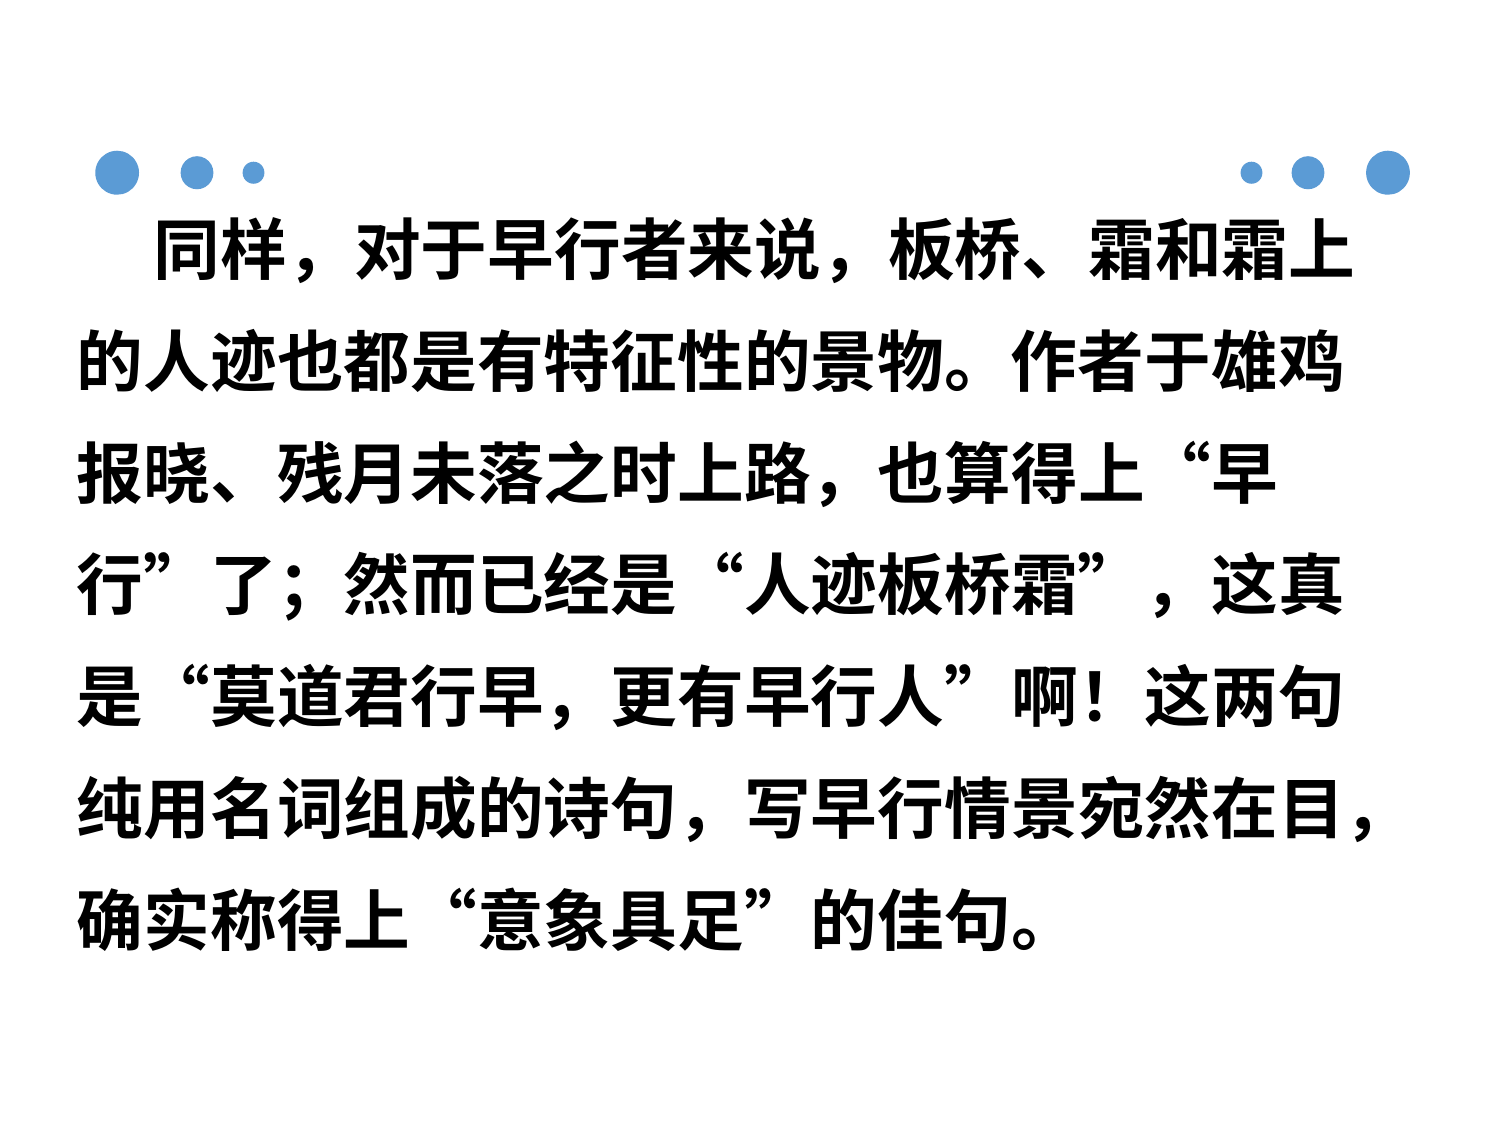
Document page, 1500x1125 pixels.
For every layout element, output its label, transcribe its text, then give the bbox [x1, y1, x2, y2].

text_box 同样，对于早行者来说，板桥、霜和霜上的人迹也都是有特征性的景物。作者于雄鸡报晓、残月未落之时上路，也算得上“早行”了；然而已经是“人迹板桥霜”，这真是“莫道君行早，更有早行人”啊！这两句纯用名词组成的诗句，写早行情景宛然在目，确实称得上“意象具足”的佳句。 [62, 168, 1404, 967]
